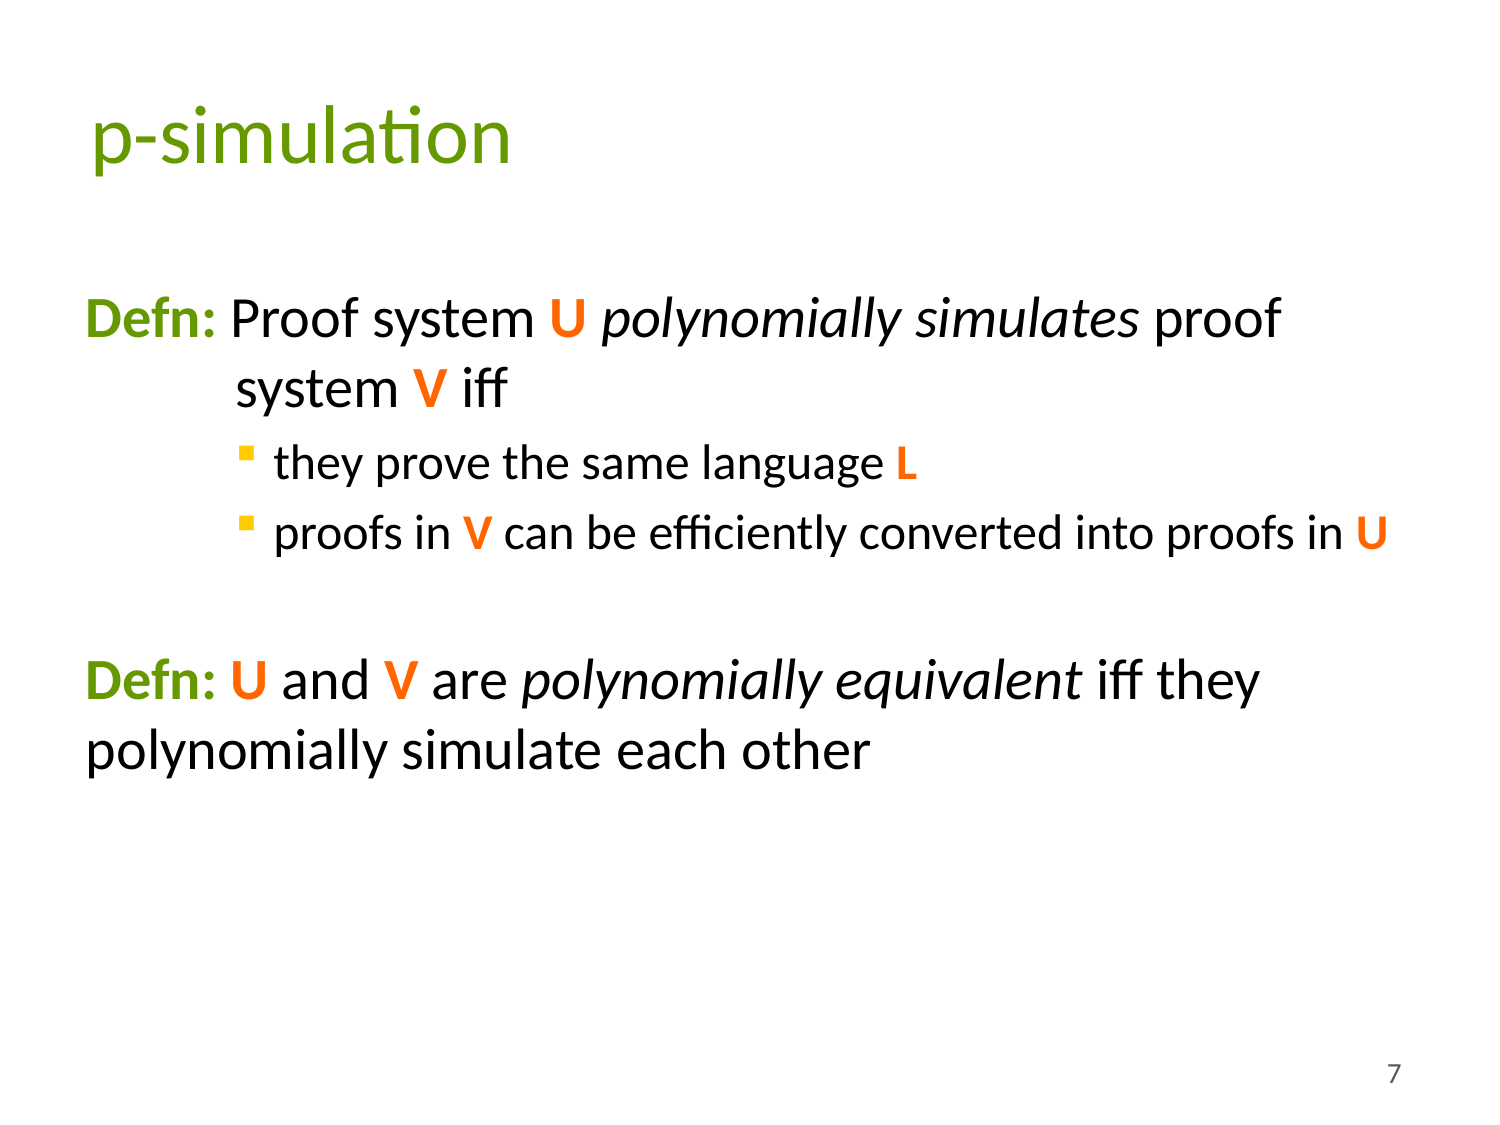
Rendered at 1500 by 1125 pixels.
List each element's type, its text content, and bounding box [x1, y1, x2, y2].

title p-simulation [75, 37, 1350, 188]
slide_number 7 [1104, 1037, 1417, 1097]
list Defn: Proof system U polynomially simulates proof system V iff they prove the same language L proofs in V can be efficiently converted into proofs in U Defn: U and V are polynomially equivalent iff they polynomially simulate each other [70, 200, 1417, 938]
